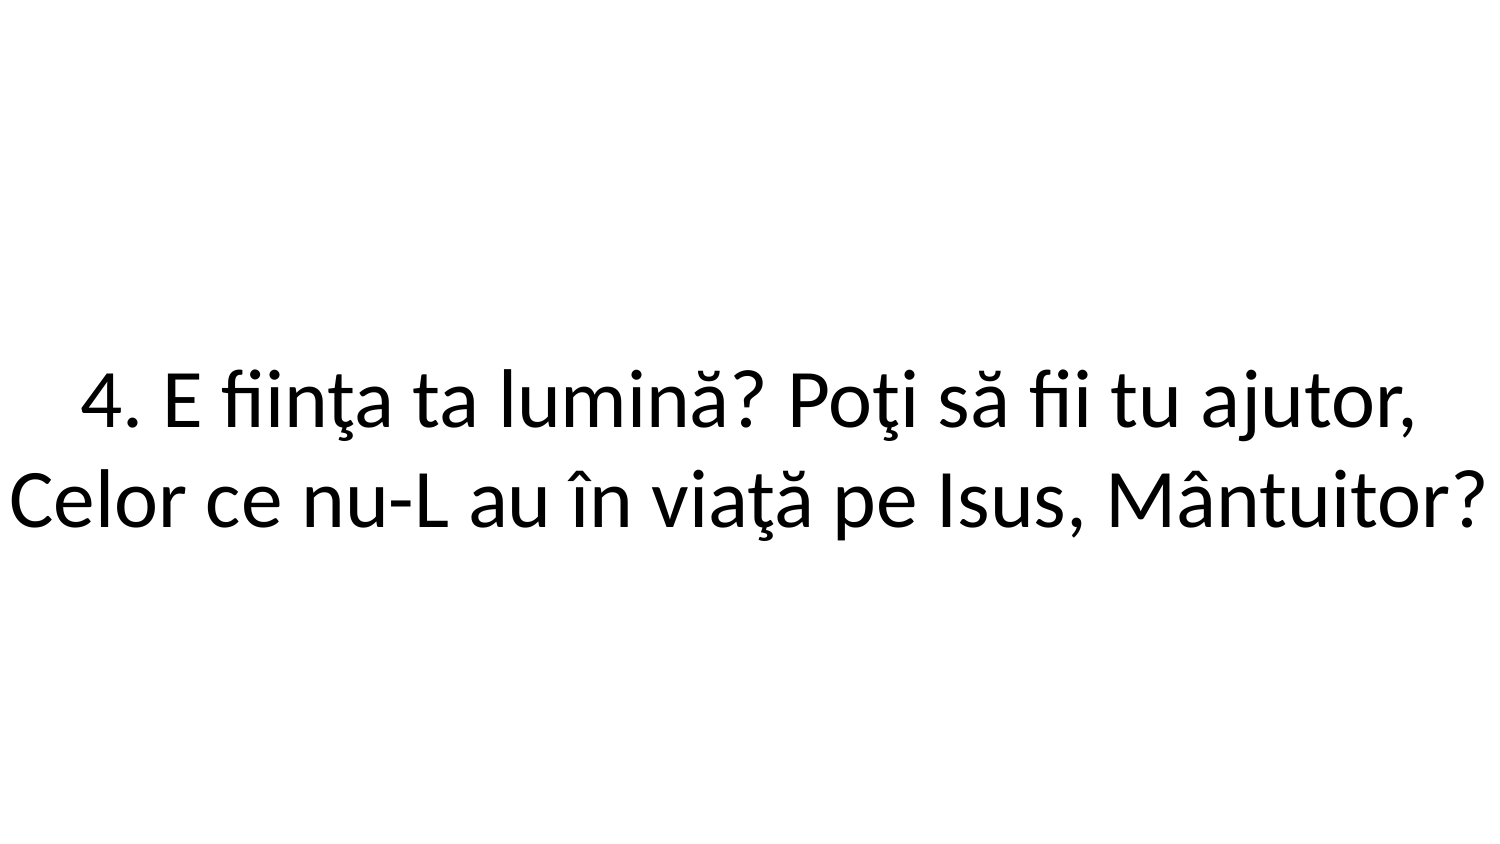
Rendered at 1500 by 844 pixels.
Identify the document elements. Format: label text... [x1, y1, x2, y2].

text_box 4. E fiinţa ta lumină? Poţi să fii tu ajutor, Celor ce nu-L au în viaţă pe Isus, Mântuitor? [0, 292, 1500, 552]
